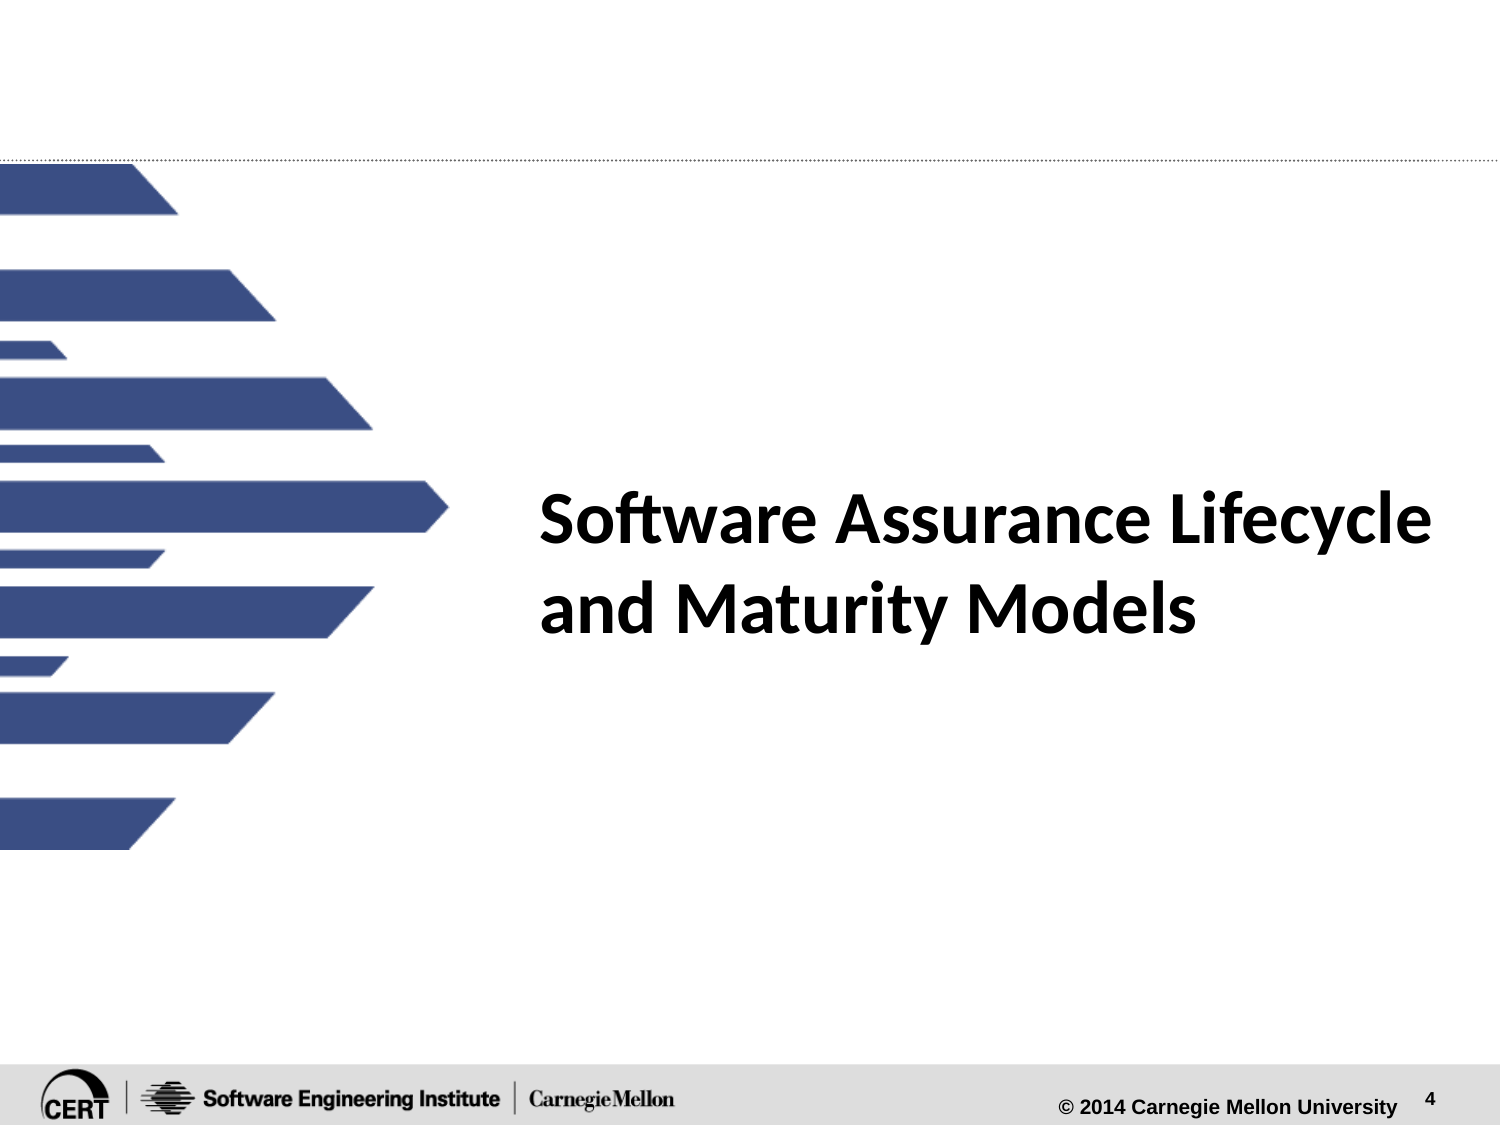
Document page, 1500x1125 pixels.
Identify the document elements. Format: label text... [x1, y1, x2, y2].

picture [24, 1065, 688, 1125]
text_box Software Assurance Lifecycle and Maturity Models [525, 399, 1475, 717]
picture [0, 164, 450, 851]
